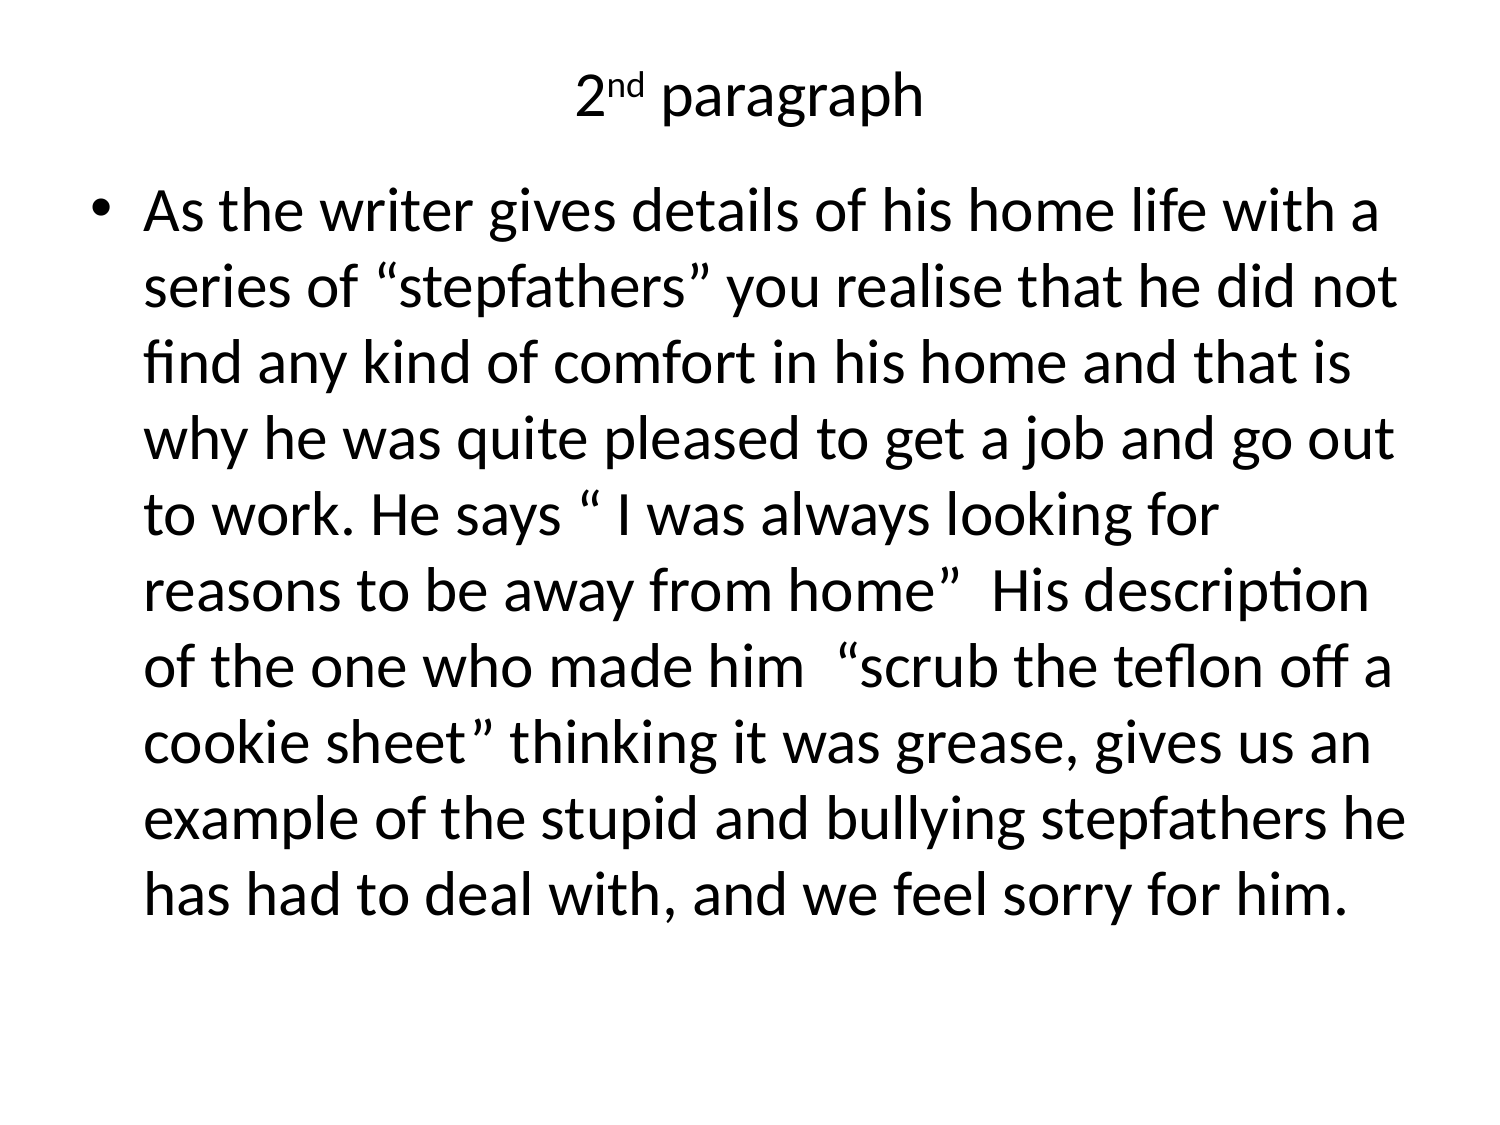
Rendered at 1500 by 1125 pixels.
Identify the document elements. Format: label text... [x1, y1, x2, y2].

title 2nd paragraph [75, 45, 1425, 138]
list As the writer gives details of his home life with a series of “stepfathers” you realise that he did not find any kind of comfort in his home and that is why he was quite pleased to get a job and go out to work. He says “ I was always looking for reasons to be away from home” His description of the one who made him “scrub the teflon off a cookie sheet” thinking it was grease, gives us an example of the stupid and bullying stepfathers he has had to deal with, and we feel sorry for him. [75, 160, 1425, 1005]
